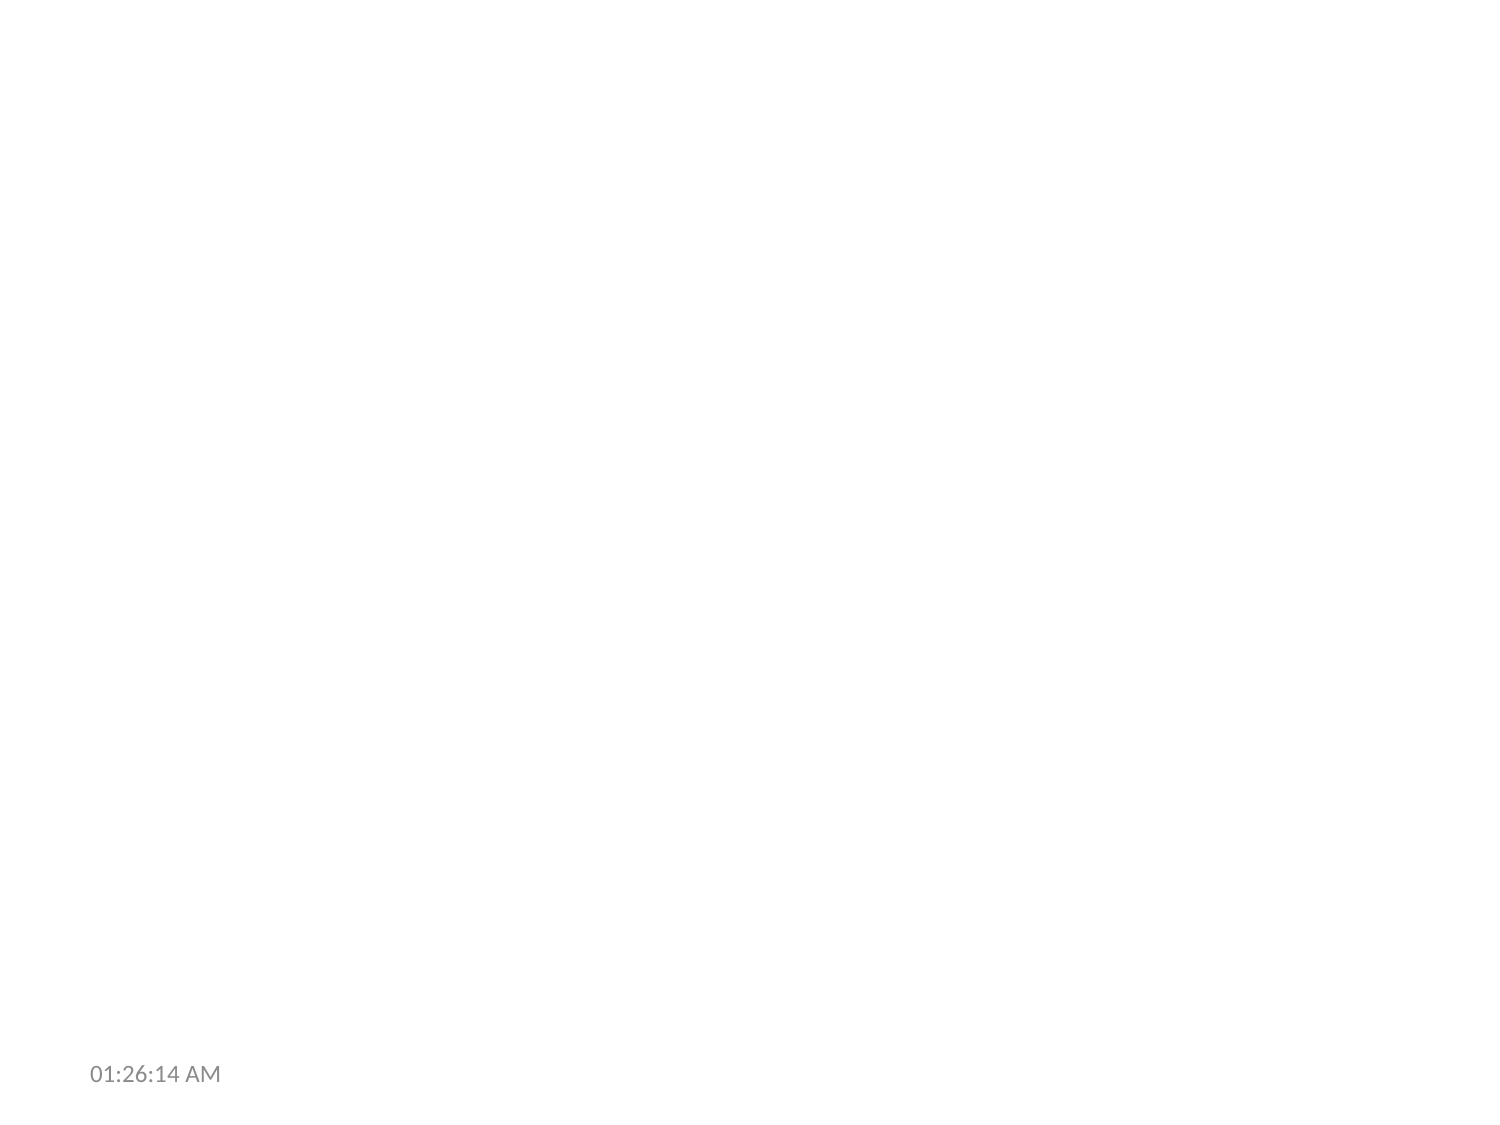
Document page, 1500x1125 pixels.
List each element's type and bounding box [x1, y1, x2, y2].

slide_number [75, 1042, 425, 1103]
